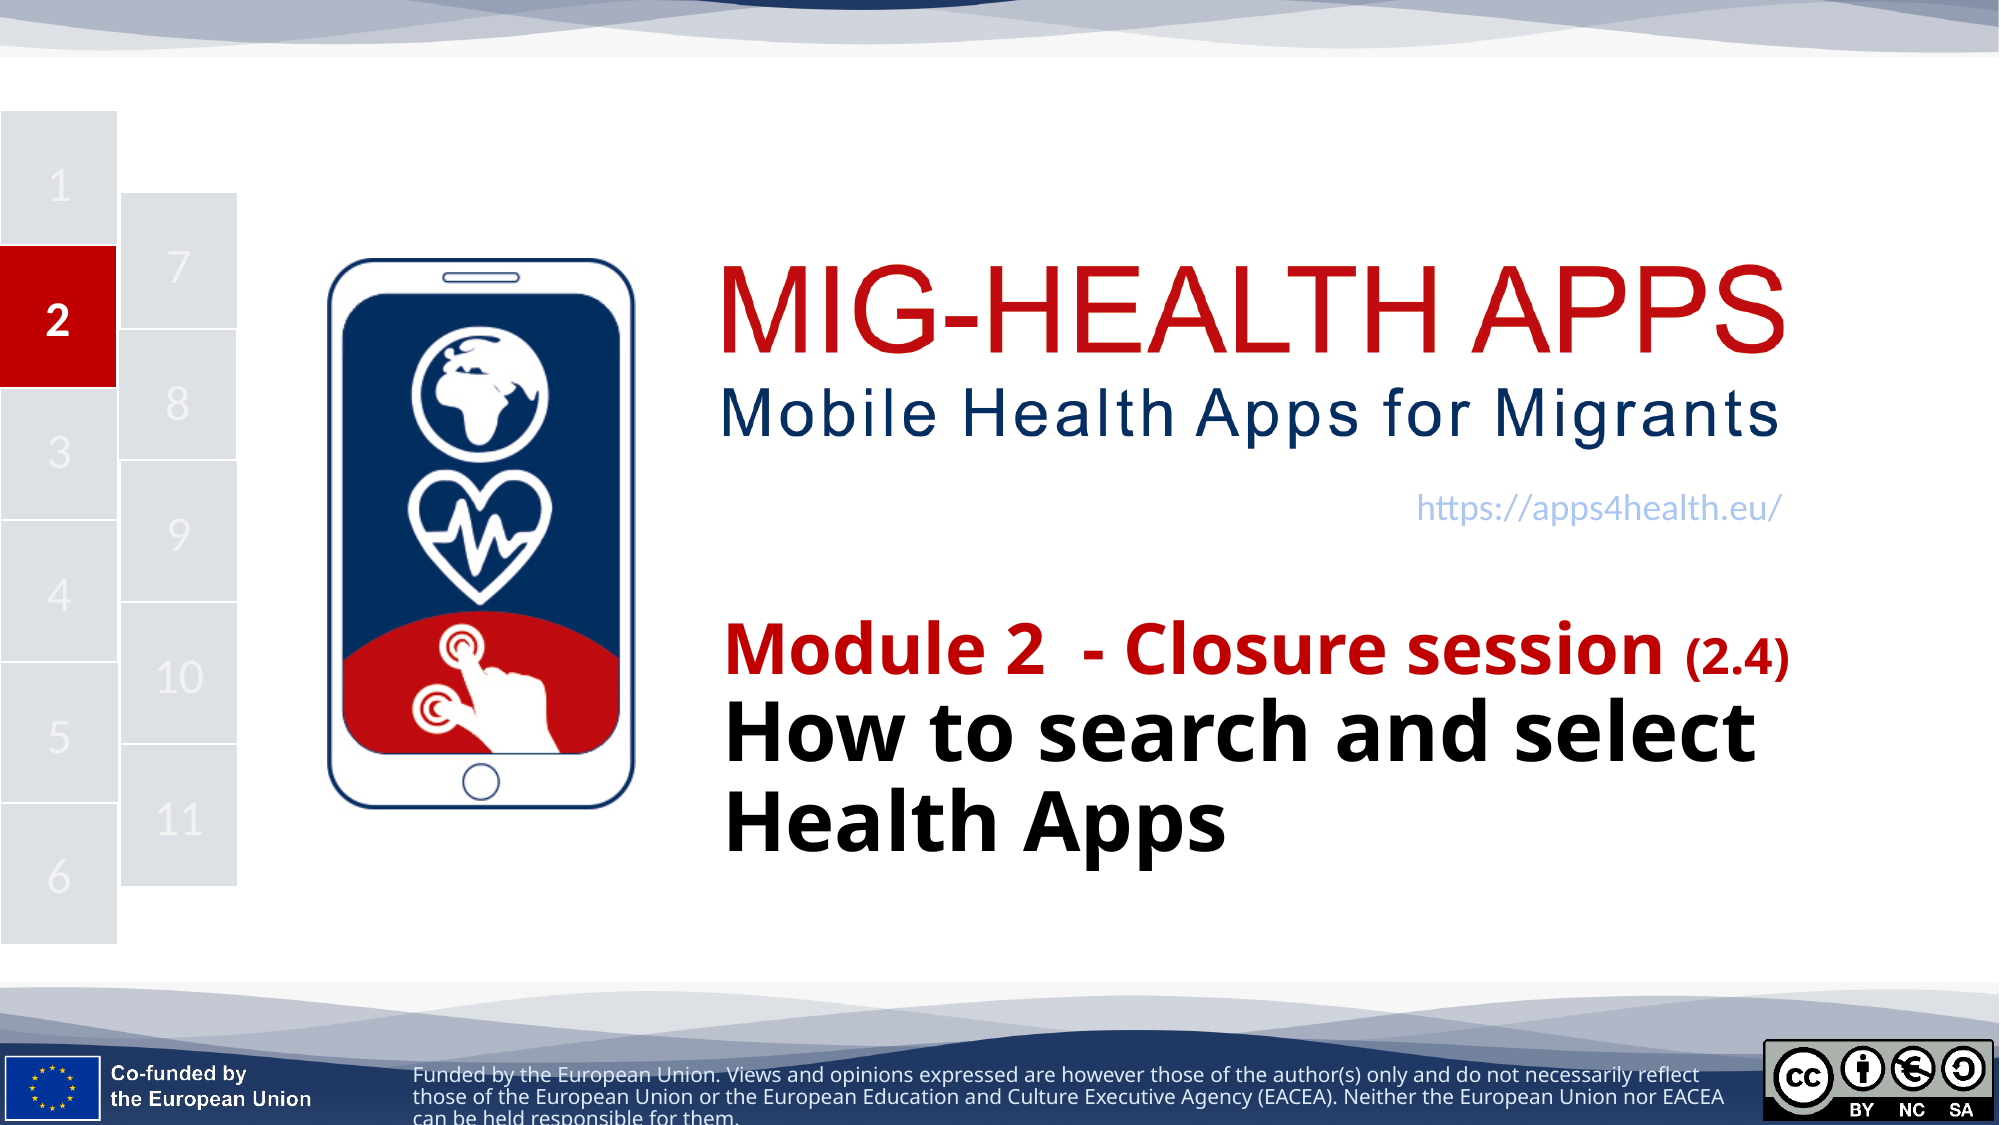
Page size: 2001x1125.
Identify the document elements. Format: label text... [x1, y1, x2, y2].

text_box Module 2 - Closure session (2.4) How to search and select Health Apps [707, 576, 2000, 908]
text_box 10 [119, 601, 239, 743]
text_box 6 [0, 802, 119, 946]
text_box 3 [0, 389, 118, 519]
text_box 1 [0, 109, 119, 254]
picture [0, 982, 1999, 1125]
text_box 2 [0, 244, 118, 389]
picture [706, 186, 1784, 528]
text_box 11 [119, 743, 239, 888]
text_box 4 [0, 519, 119, 661]
text_box 7 [119, 191, 239, 336]
picture [327, 258, 636, 811]
text_box 5 [0, 661, 119, 802]
text_box https://apps4health.eu/ [797, 475, 1798, 536]
picture [0, 0, 1999, 57]
text_box 9 [118, 459, 239, 603]
text_box 8 [117, 328, 238, 473]
